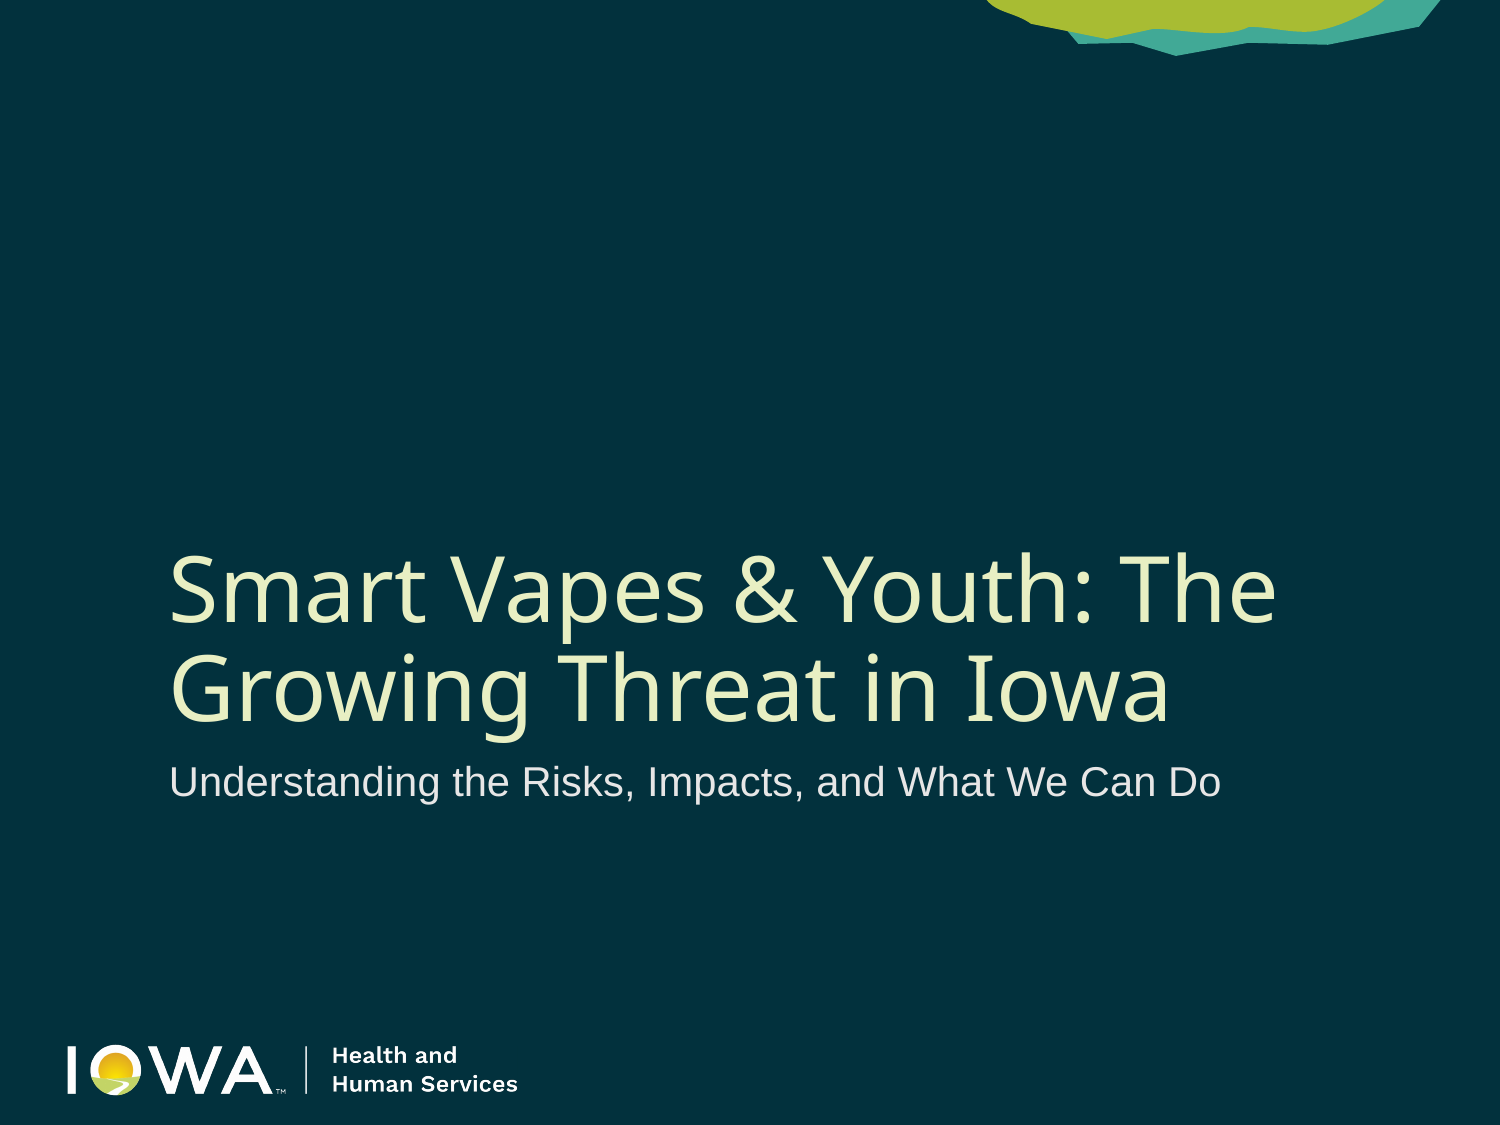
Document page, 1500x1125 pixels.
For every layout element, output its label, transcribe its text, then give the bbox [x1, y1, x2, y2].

picture [149, 1047, 221, 1093]
list Understanding the Risks, Impacts, and What We Can Do [153, 752, 1397, 999]
picture [91, 1045, 141, 1095]
picture [68, 1047, 75, 1093]
picture [401, 1080, 411, 1091]
picture [494, 1080, 504, 1091]
picture [334, 1077, 346, 1091]
picture [508, 1081, 516, 1091]
picture [480, 1080, 490, 1091]
picture [384, 1049, 392, 1063]
title Smart Vapes & Youth: The Growing Threat in Iowa [153, 280, 1397, 749]
picture [444, 1047, 455, 1062]
picture [351, 1081, 361, 1091]
picture [377, 1080, 383, 1091]
picture [422, 1076, 434, 1091]
picture [365, 1080, 376, 1091]
picture [435, 1052, 441, 1062]
picture [416, 1052, 427, 1063]
picture [461, 1081, 470, 1091]
picture [451, 1081, 455, 1091]
picture [387, 1080, 398, 1091]
picture [364, 1052, 374, 1063]
picture [437, 1080, 448, 1091]
picture [334, 1048, 346, 1062]
picture [395, 1047, 405, 1062]
picture [222, 1047, 271, 1093]
picture [378, 1047, 382, 1062]
picture [350, 1052, 361, 1063]
